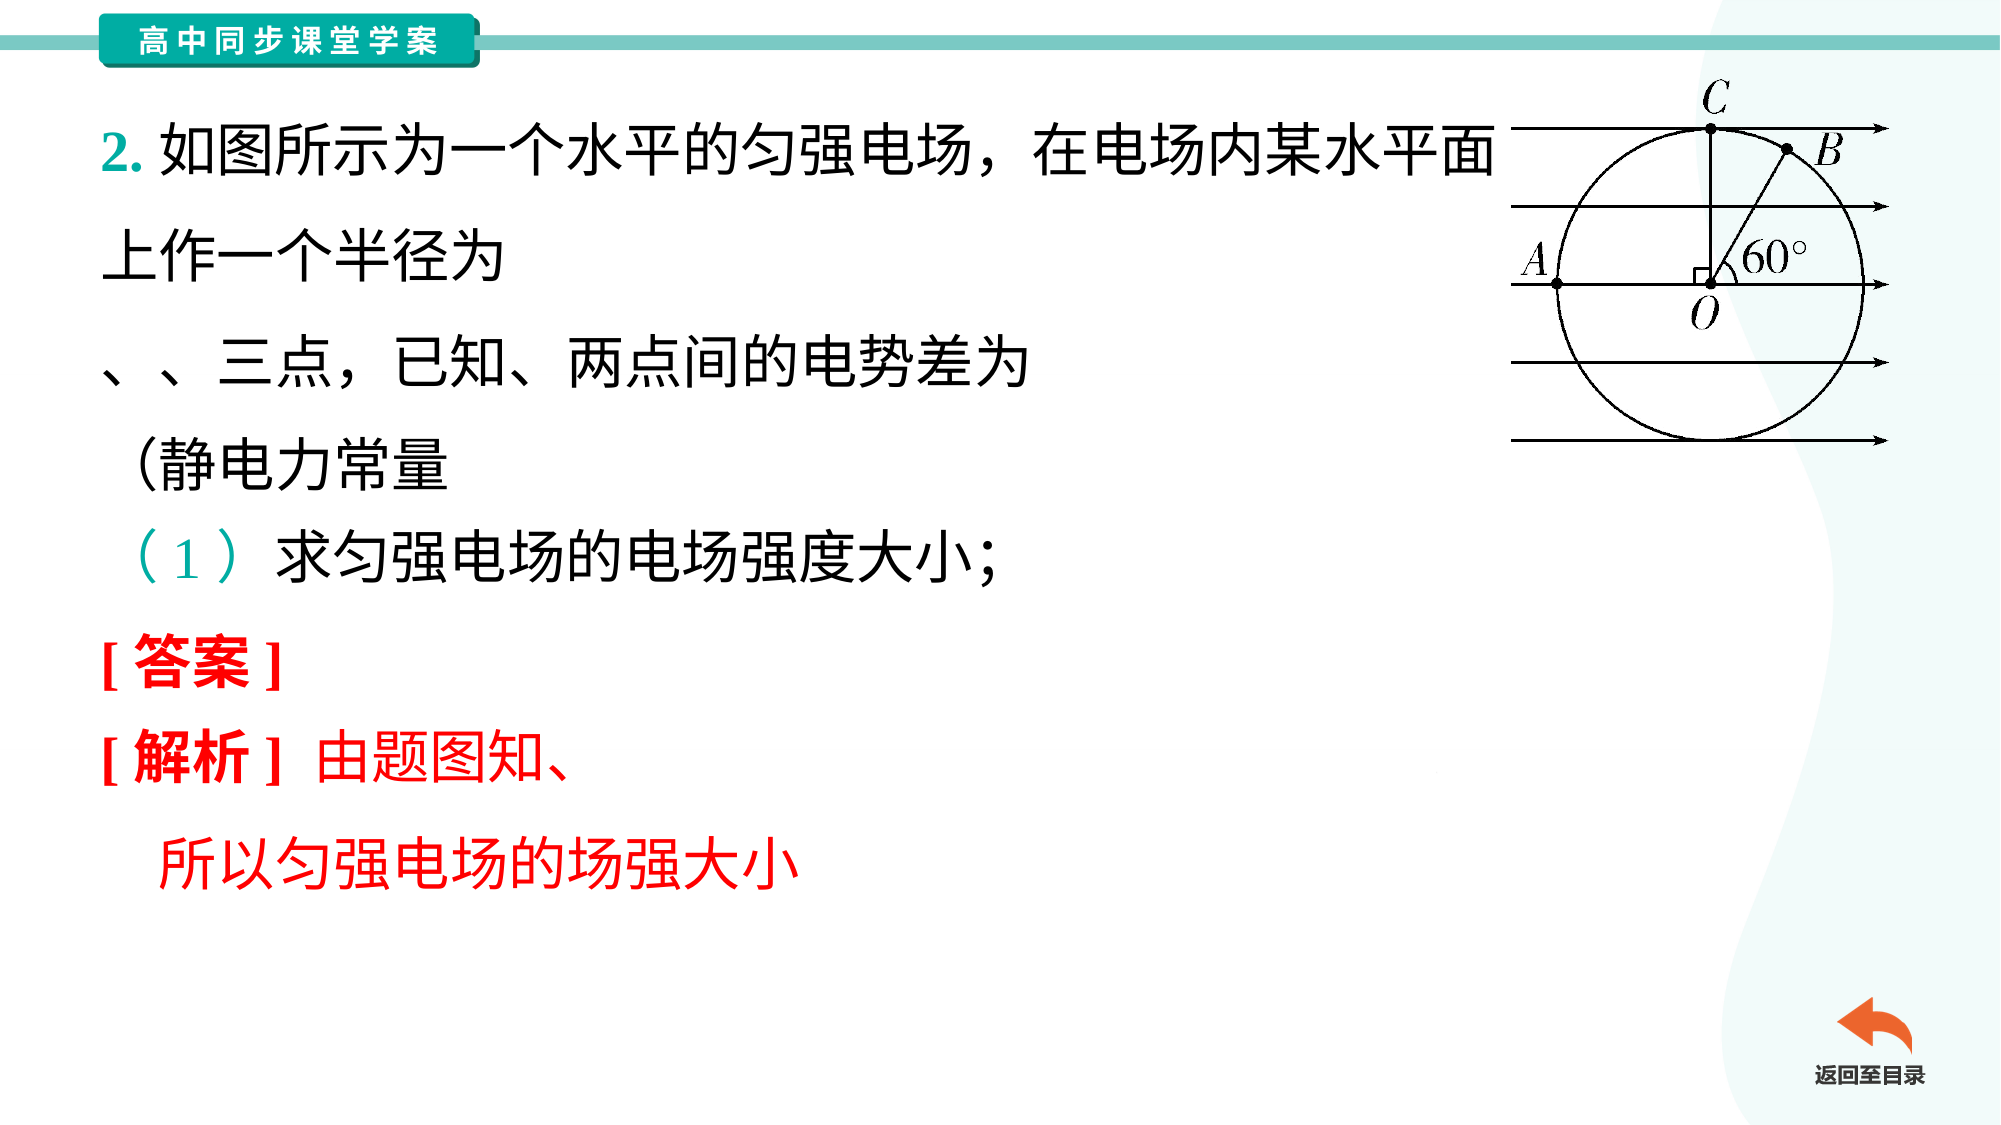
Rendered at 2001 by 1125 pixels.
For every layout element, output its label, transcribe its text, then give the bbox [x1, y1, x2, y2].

picture [0, 0, 2000, 1125]
text_box （1）求匀强电场的电场强度大小； [100, 485, 1899, 579]
